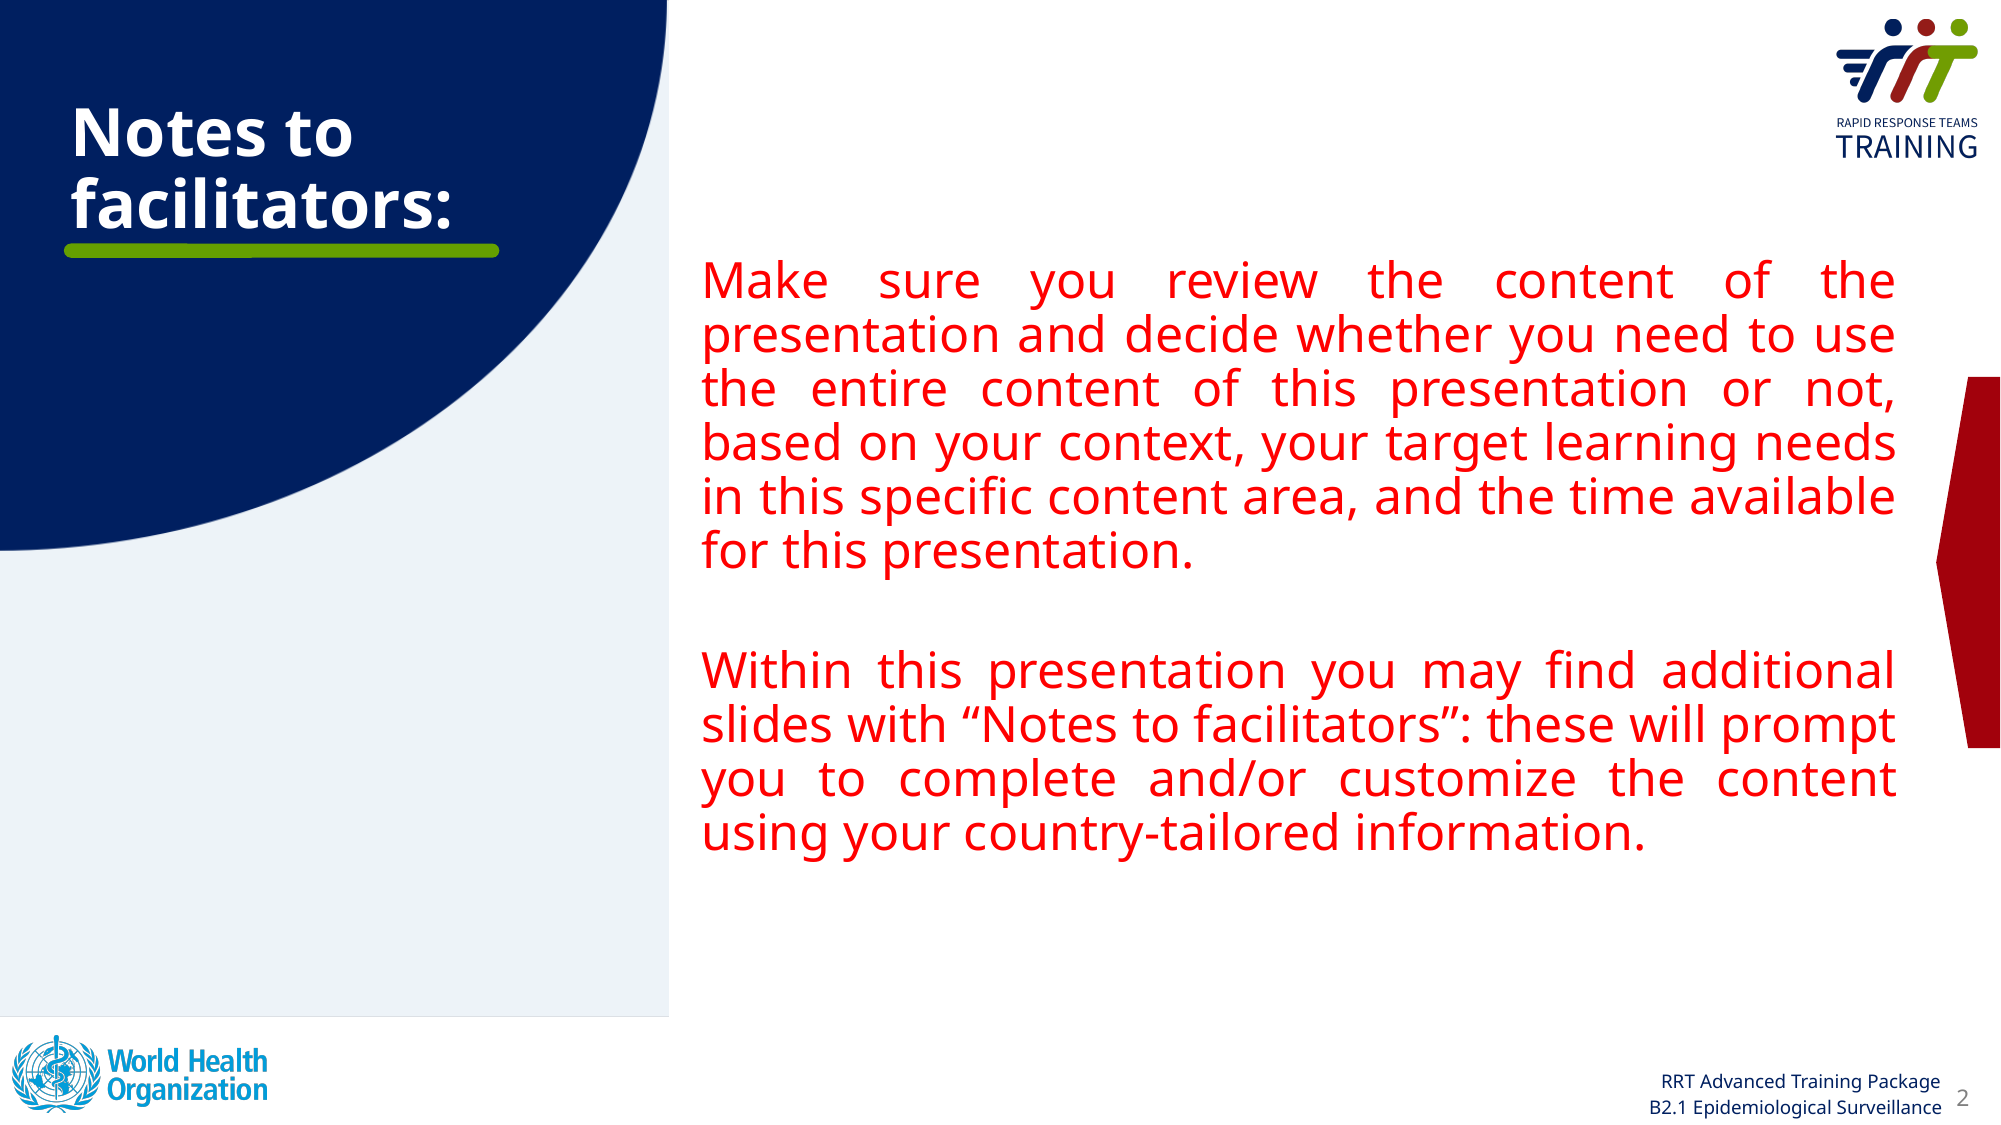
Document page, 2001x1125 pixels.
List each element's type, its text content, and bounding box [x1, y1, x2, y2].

picture [12, 1035, 267, 1113]
picture [12, 1083, 48, 1113]
picture [1835, 19, 1978, 167]
list Make sure you review the content of the presentation and decide whether you need to use the entire content of this presentation or not, based on your context, your target learning needs in this specific content area, and the time available for this presentation. Within this presentation you may find additional slides with “Notes to facilitators”: these will prompt you to complete and/or customize the content using your country-tailored information. [700, 254, 1899, 1049]
picture [58, 1050, 64, 1058]
picture [0, 0, 669, 1018]
title Notes to facilitators: [62, 90, 600, 240]
